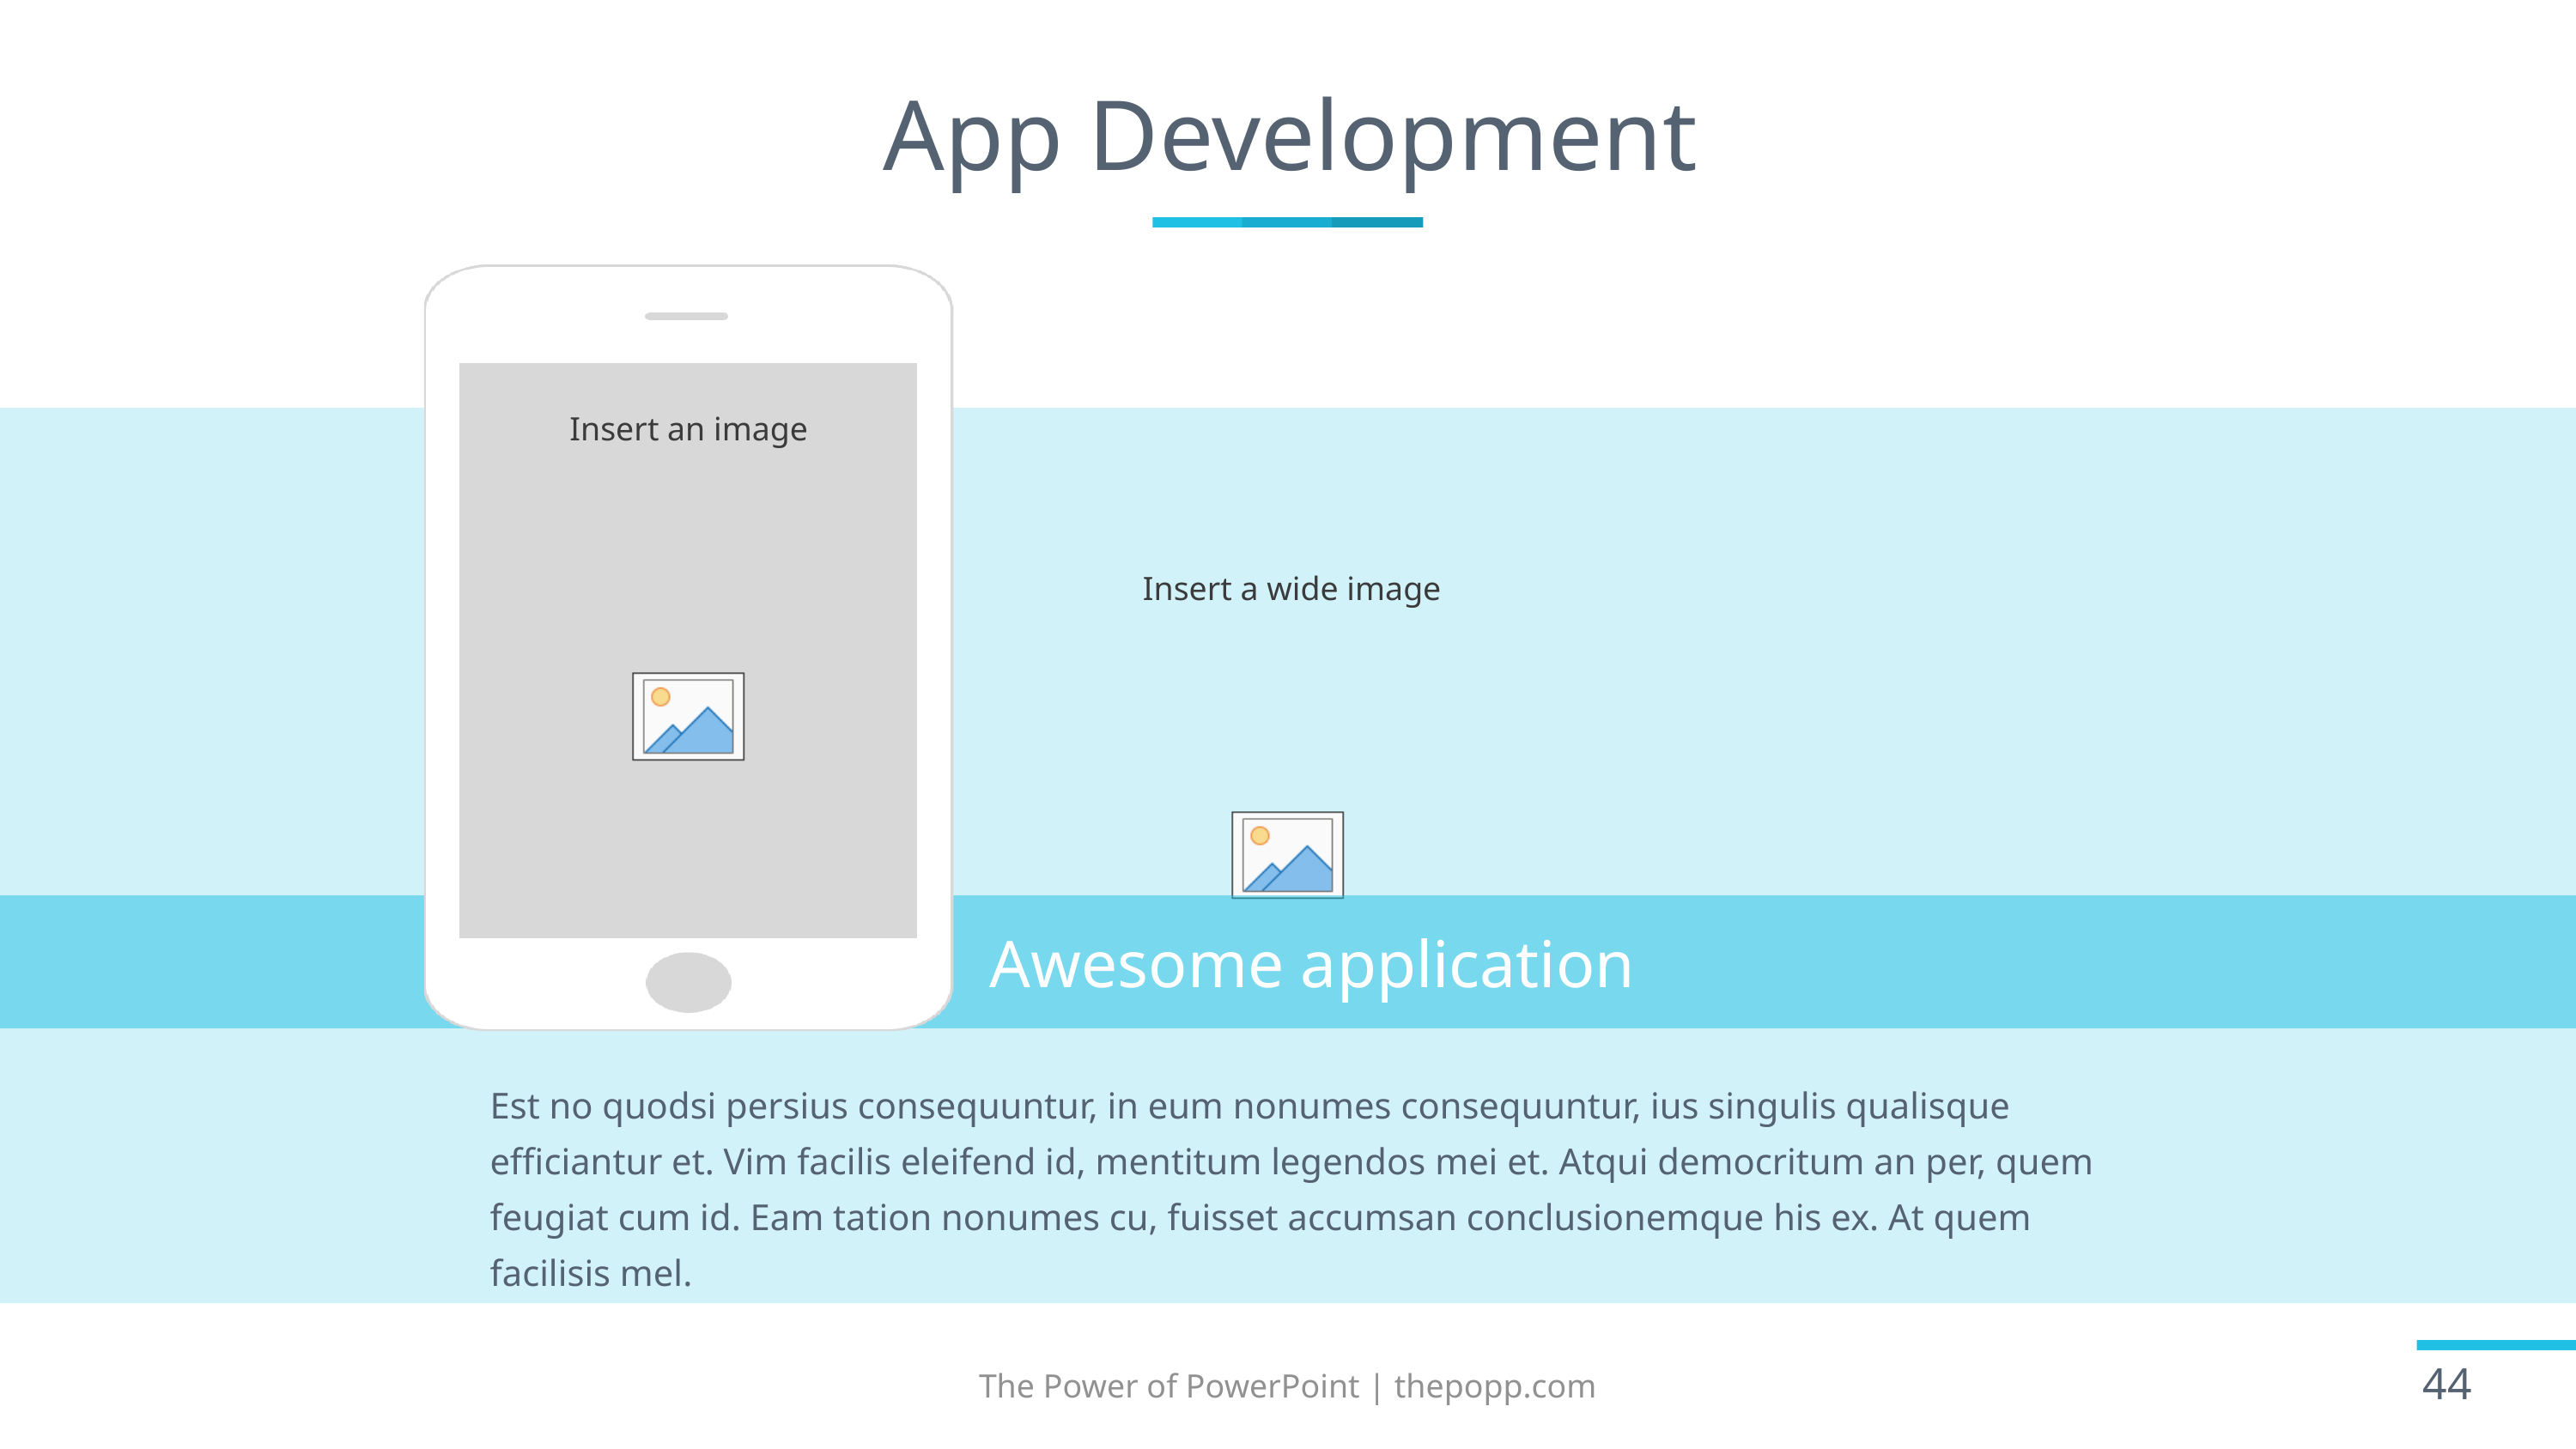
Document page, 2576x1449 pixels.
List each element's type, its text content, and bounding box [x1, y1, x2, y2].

slide_number 44 [2409, 1351, 2576, 1421]
list [423, 264, 954, 407]
picture [0, 402, 2576, 1304]
title App Development [69, 49, 2512, 230]
footer The Power of PowerPoint | thepopp.com [853, 1349, 1723, 1427]
